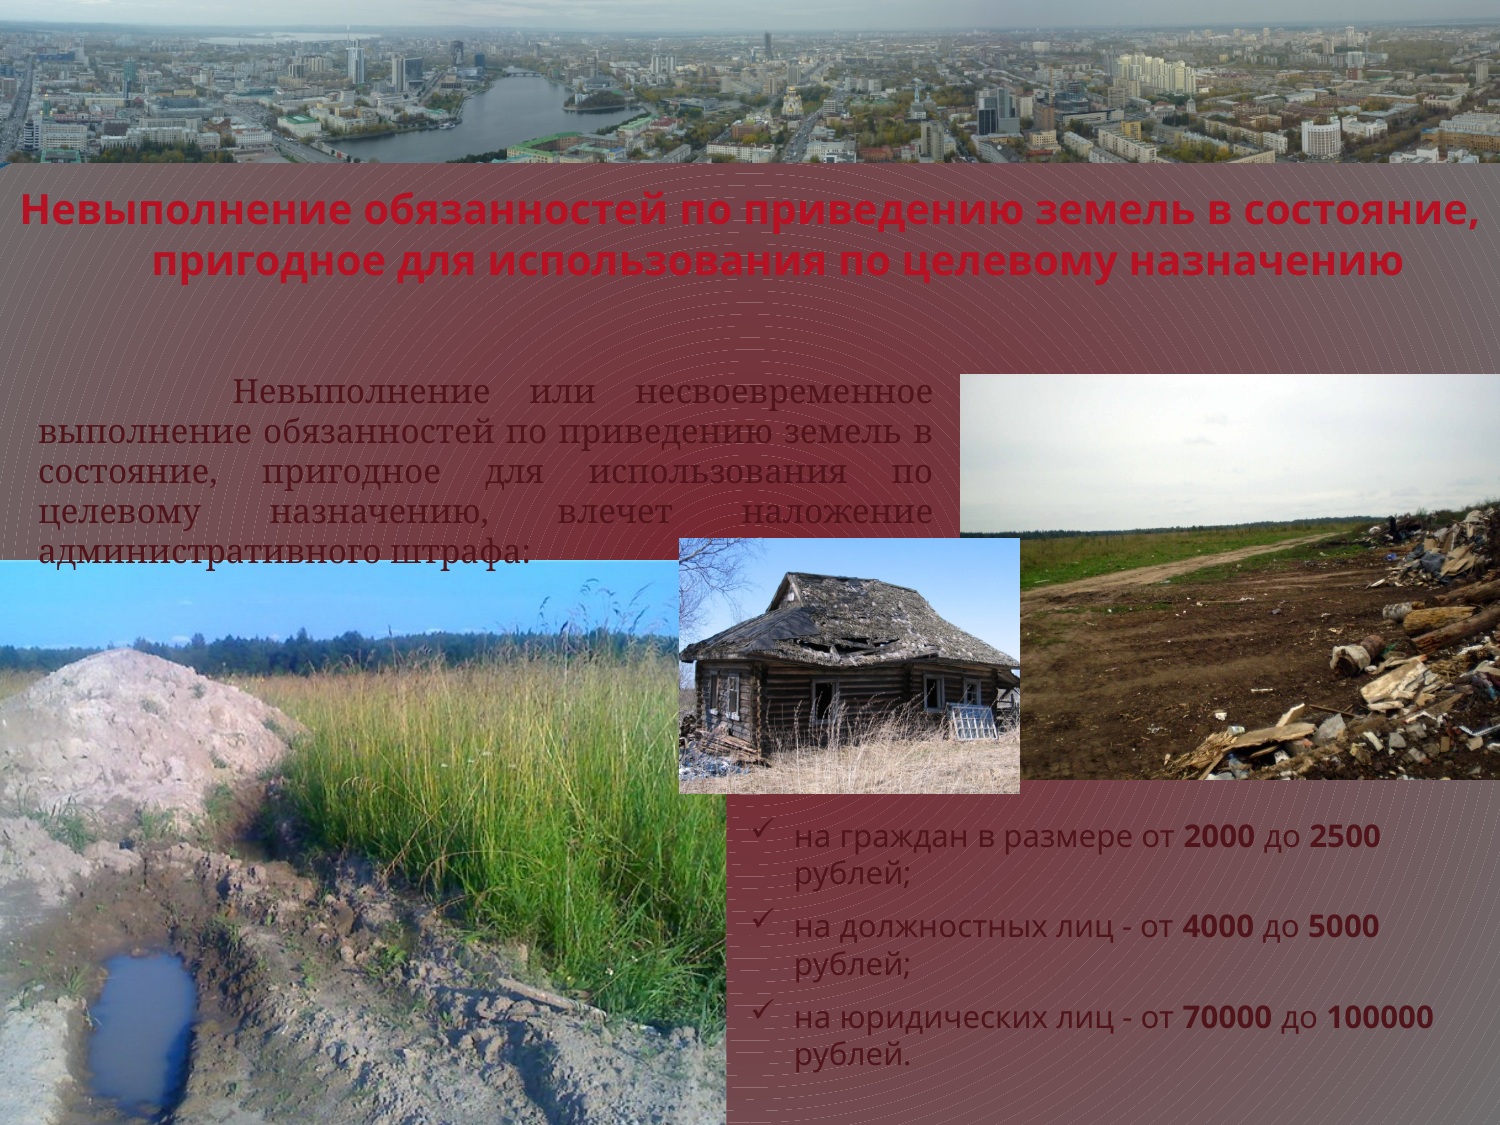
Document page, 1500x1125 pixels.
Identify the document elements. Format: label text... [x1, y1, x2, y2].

text_box Невыполнение обязанностей по приведению земель в состояние, пригодное для использования по целевому назначению [0, 175, 1500, 355]
picture [679, 374, 1500, 795]
picture [0, 560, 727, 1125]
text_box Невыполнение или несвоевременное выполнение обязанностей по приведению земель в состояние, пригодное для использования по целевому назначению, влечет наложение административного штрафа: [23, 363, 950, 559]
text_box на граждан в размере от 2000 до 2500 рублей; на должностных лиц - от 4000 до 5000 рублей; на юридических лиц - от 70000 до 100000 рублей. [733, 808, 1500, 1125]
picture [0, 0, 1500, 164]
